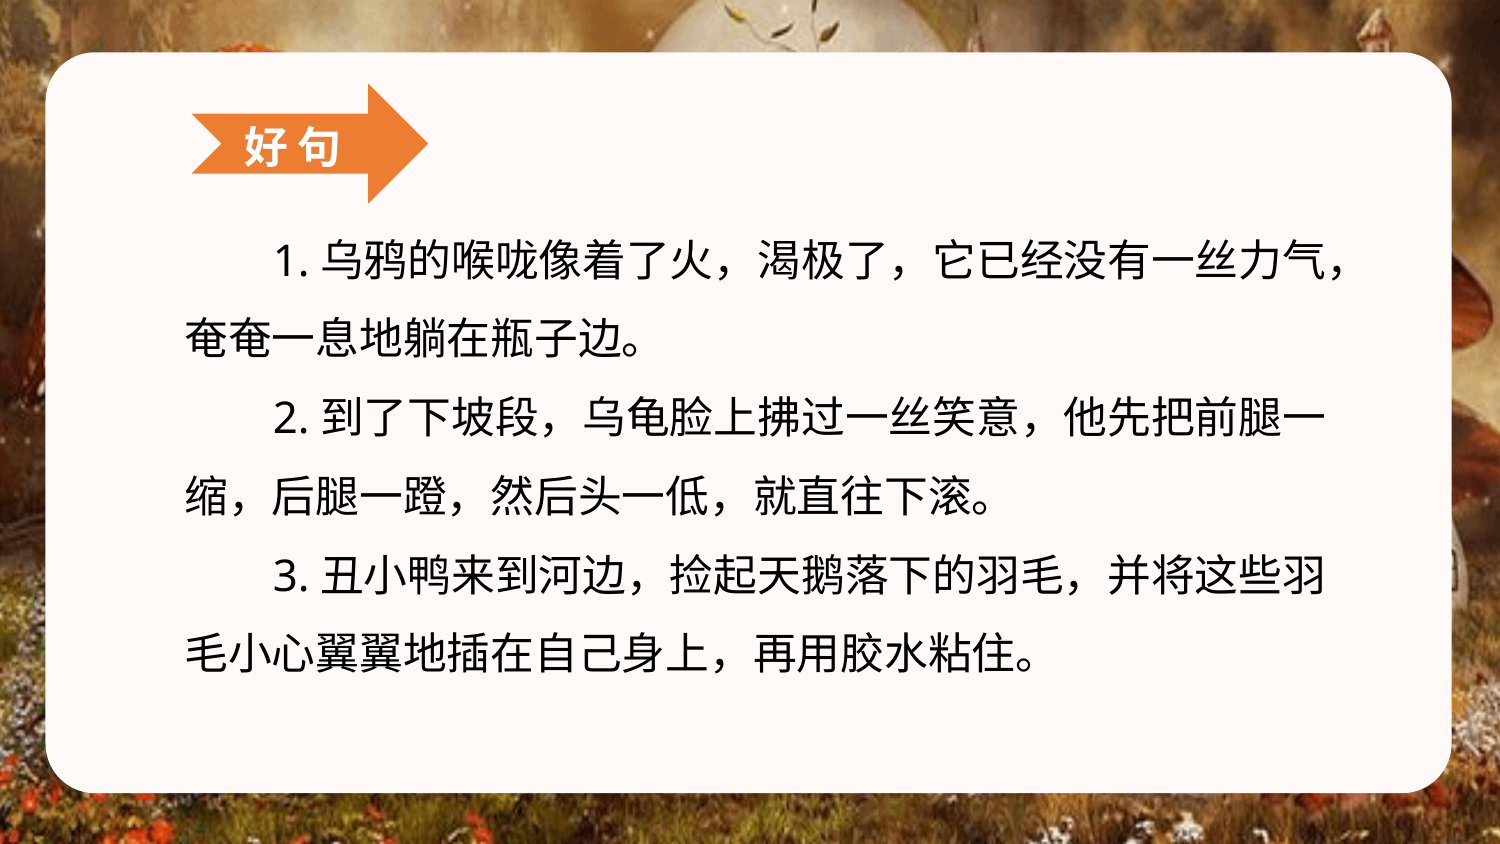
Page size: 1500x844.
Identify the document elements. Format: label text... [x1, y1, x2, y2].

text_box 1.乌鸦的喉咙像着了火，渴极了，它已经没有一丝力气，奄奄一息地躺在瓶子边。 2.到了下坡段，乌龟脸上拂过一丝笑意，他先把前腿一缩，后腿一蹬，然后头一低，就直往下滚。 3.丑小鸭来到河边，捡起天鹅落下的羽毛，并将这些羽毛小心翼翼地插在自己身上，再用胶水粘住。 [173, 200, 1355, 685]
text_box [189, 112, 209, 133]
picture [0, 0, 1500, 844]
text_box [189, 154, 209, 175]
text_box [367, 81, 430, 200]
text_box 好 句 [209, 98, 377, 178]
